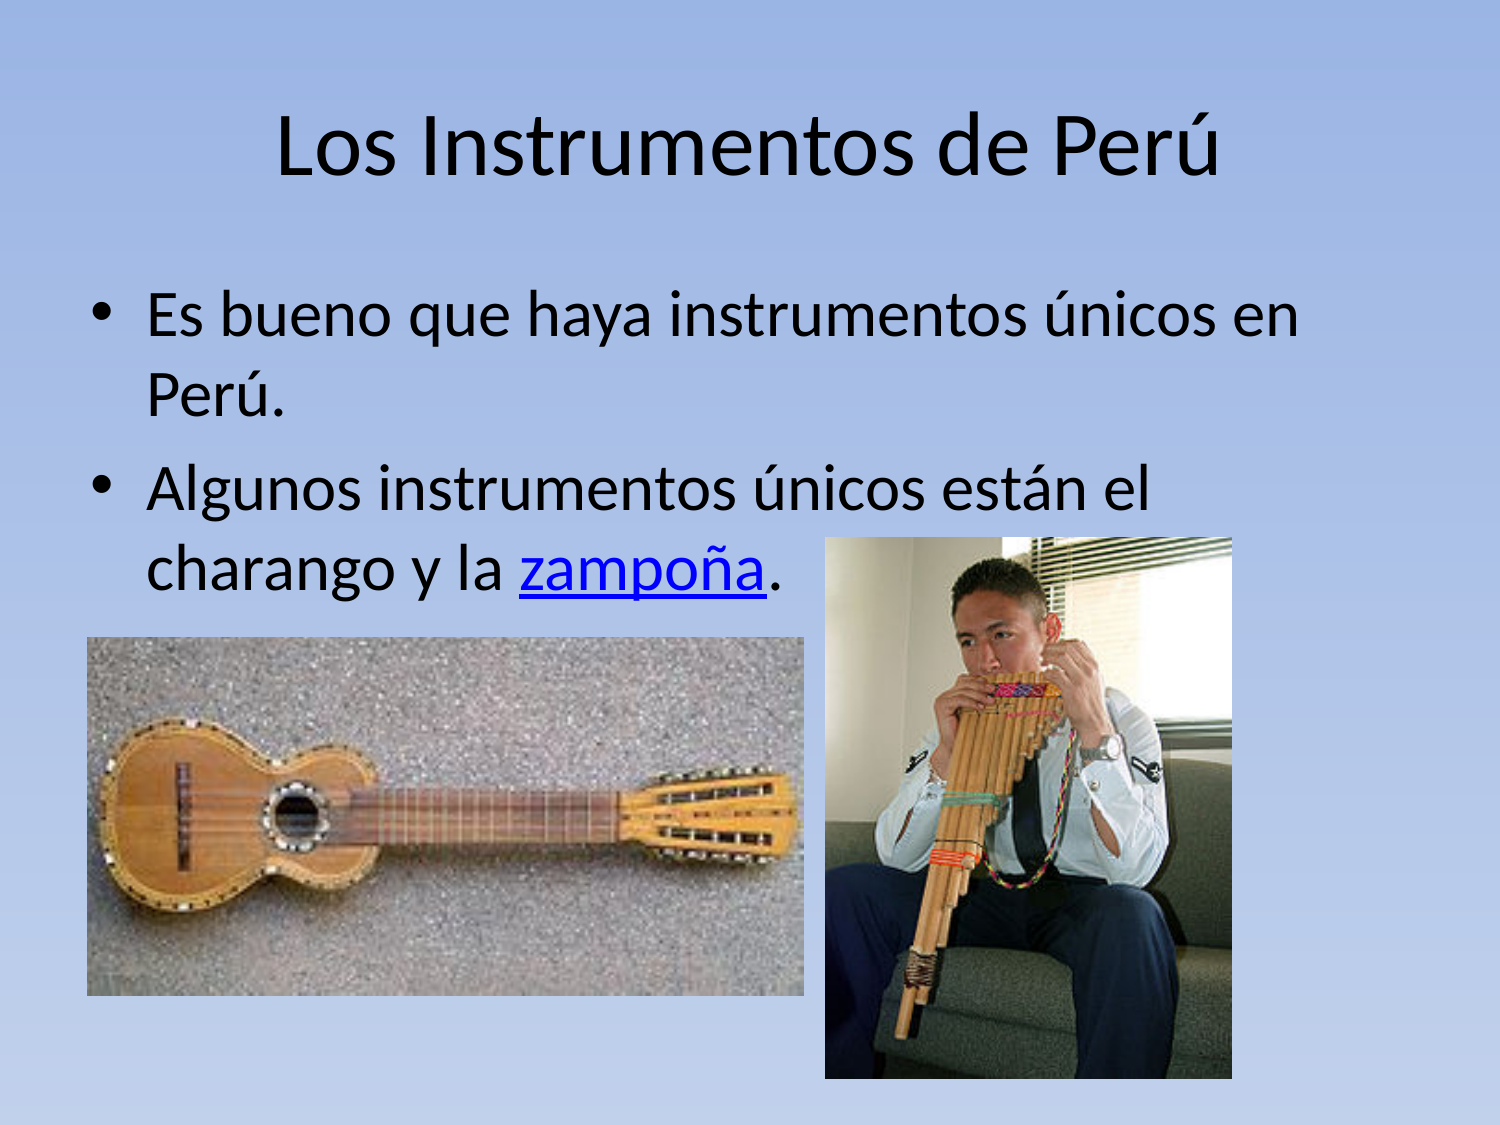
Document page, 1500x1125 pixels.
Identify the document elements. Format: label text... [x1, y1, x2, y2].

picture [87, 637, 804, 996]
title Los Instrumentos de Perú [75, 45, 1425, 233]
picture [824, 537, 1232, 1079]
list Es bueno que haya instrumentos únicos en Perú. Algunos instrumentos únicos están el charango y la zampoña. [75, 262, 1425, 1005]
